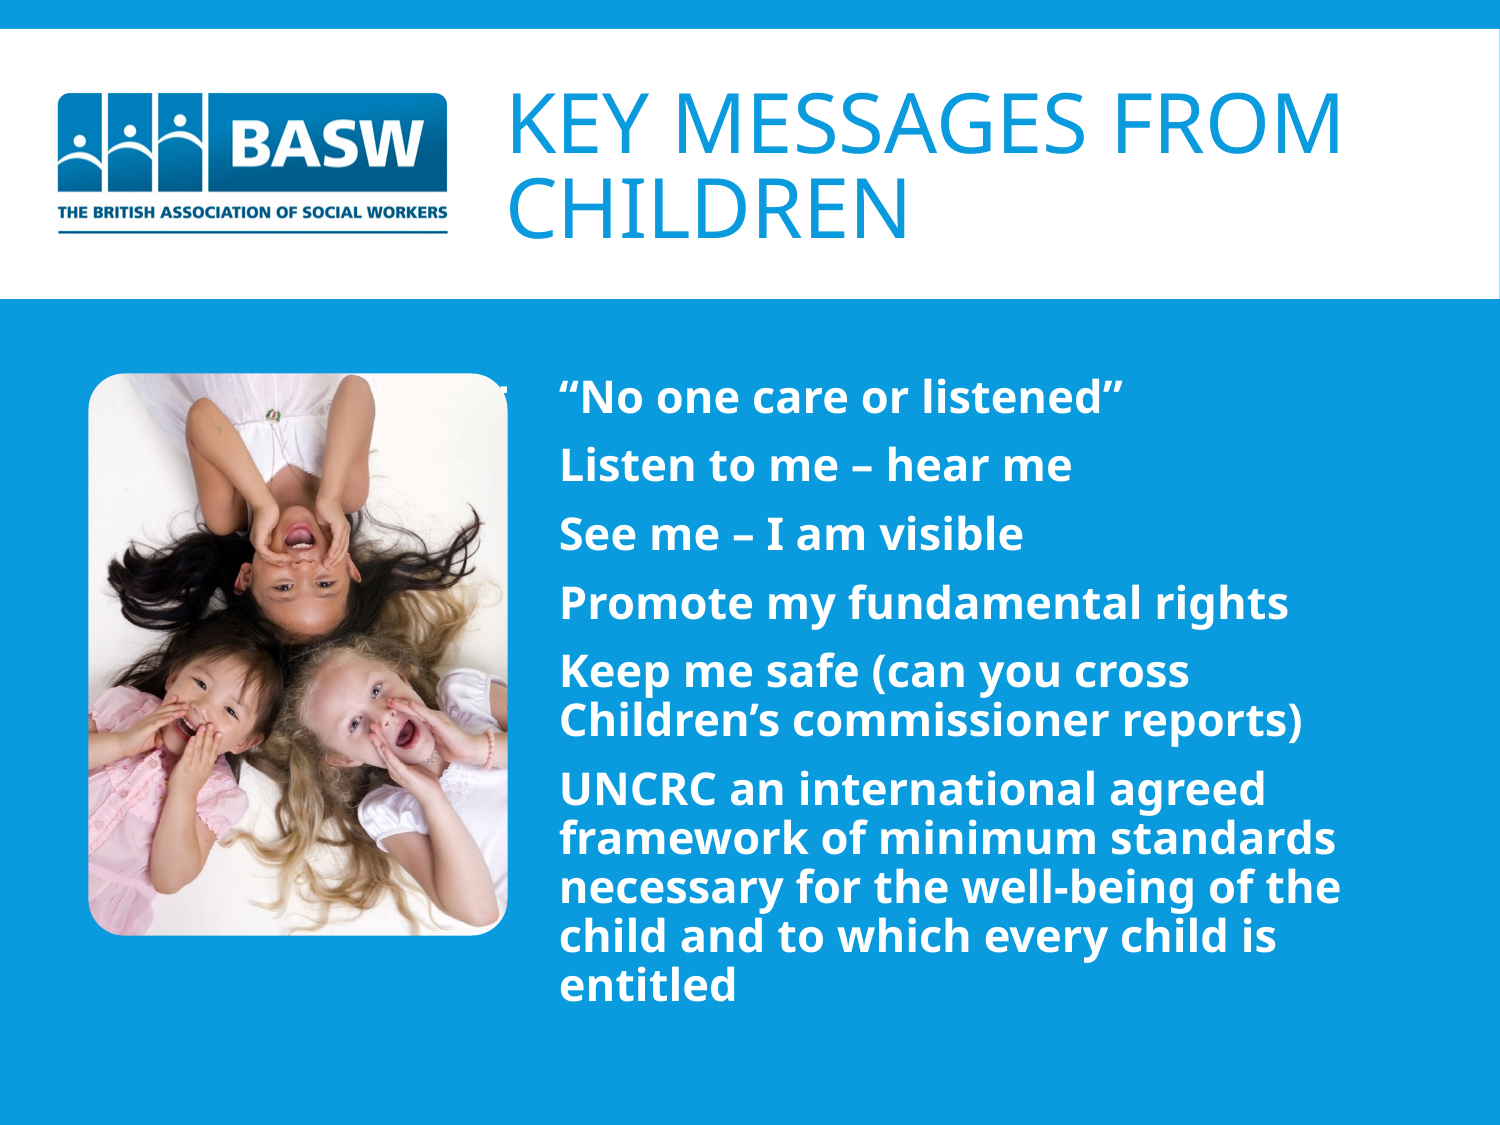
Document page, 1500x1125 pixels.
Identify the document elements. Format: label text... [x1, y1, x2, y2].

picture [52, 89, 453, 241]
picture [89, 374, 507, 935]
title Key messages from children [490, 46, 1388, 278]
list “No one care or listened” Listen to me – hear me See me – I am visible Promote my fundamental rights Keep me safe (can you cross Children’s commissioner reports) UNCRC an international agreed framework of minimum standards necessary for the well-being of the child and to which every child is entitled [478, 278, 1388, 1020]
